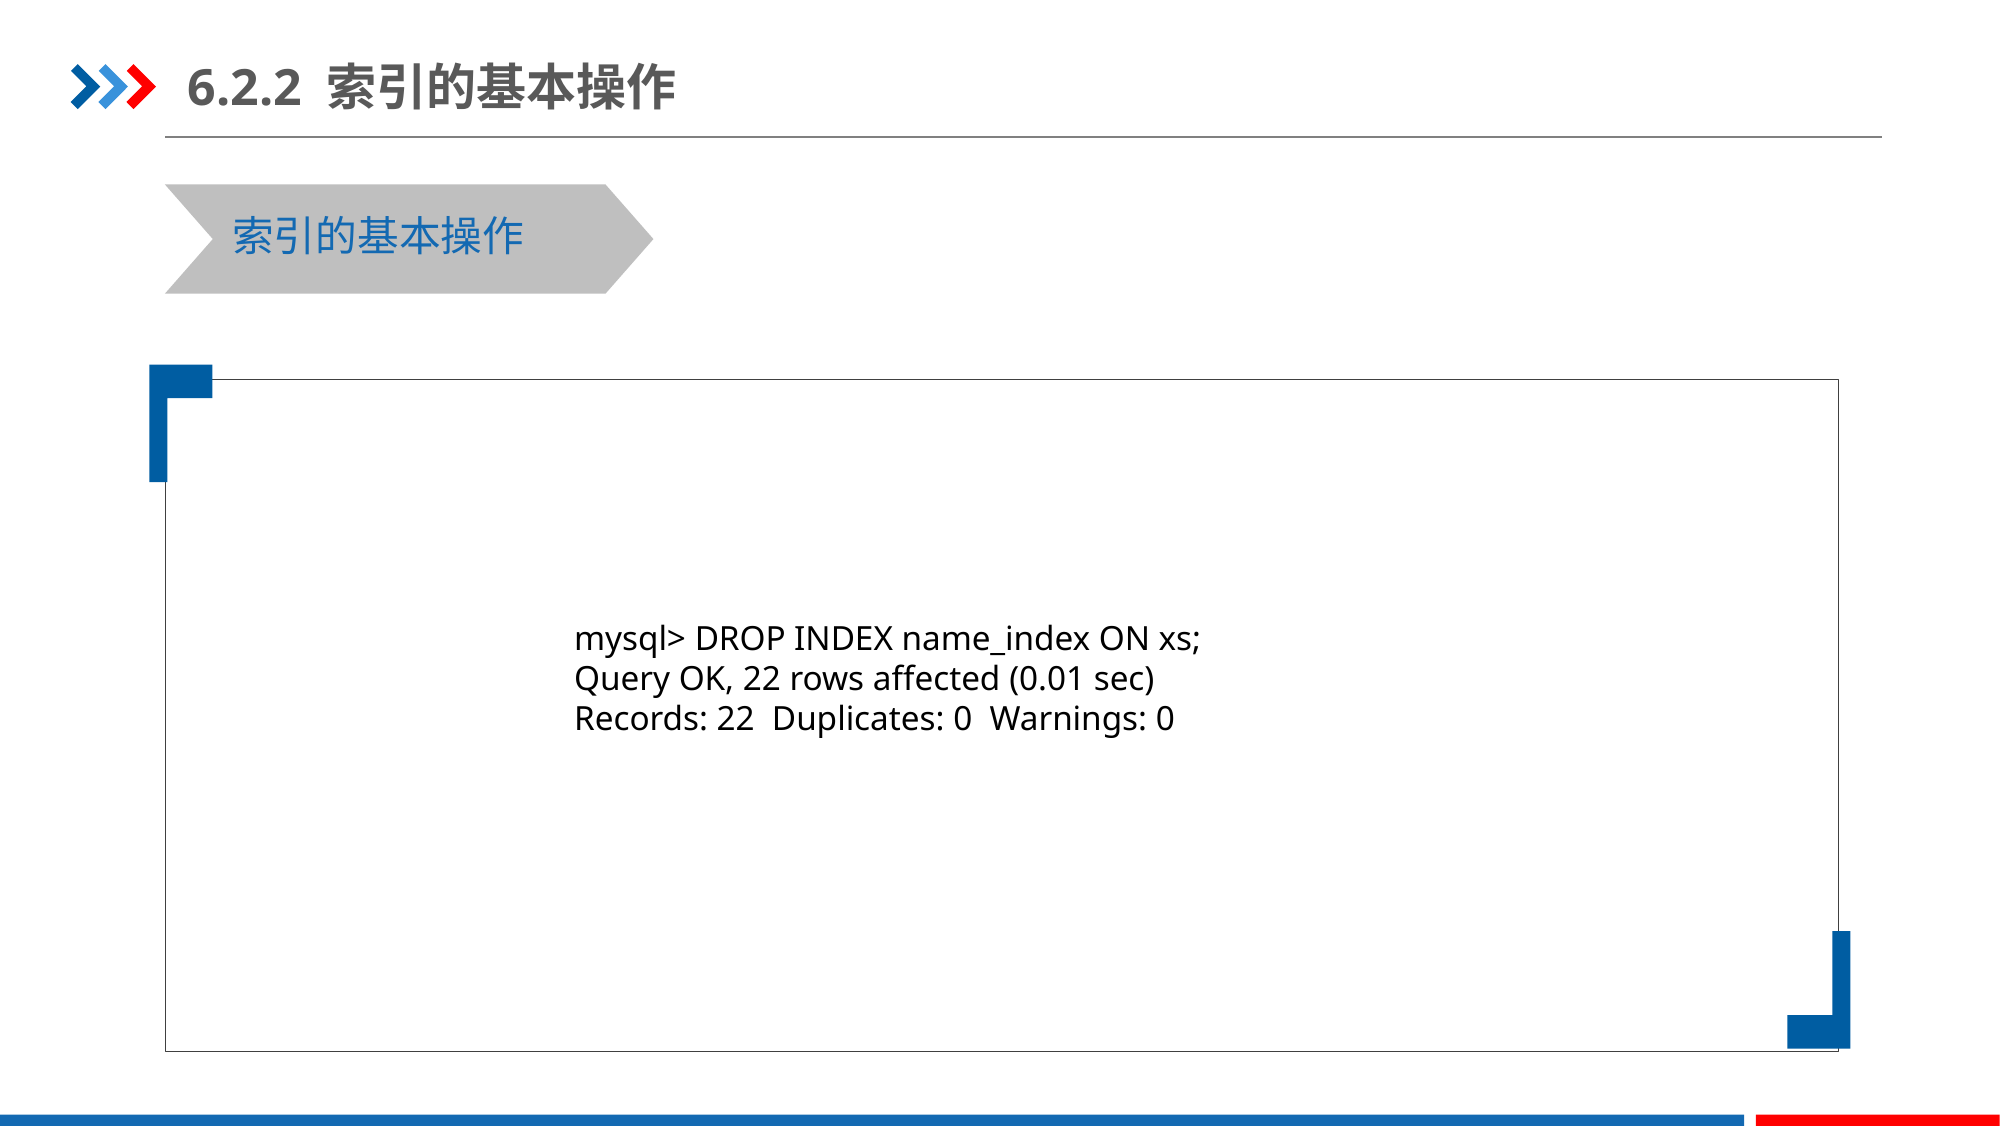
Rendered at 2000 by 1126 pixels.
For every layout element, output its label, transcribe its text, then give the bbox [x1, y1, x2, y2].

text_box 6.2.2 索引的基本操作 [187, 43, 827, 127]
text_box [1785, 929, 1852, 1051]
text_box [147, 363, 215, 484]
text_box mysql> DROP INDEX name_index ON xs; Query OK, 22 rows affected (0.01 sec) Records: 22 Duplicates: 0 Warnings: 0 [515, 609, 1349, 745]
text_box 索引的基本操作 [217, 202, 539, 317]
text_box [164, 184, 654, 294]
text_box [163, 378, 1841, 1053]
